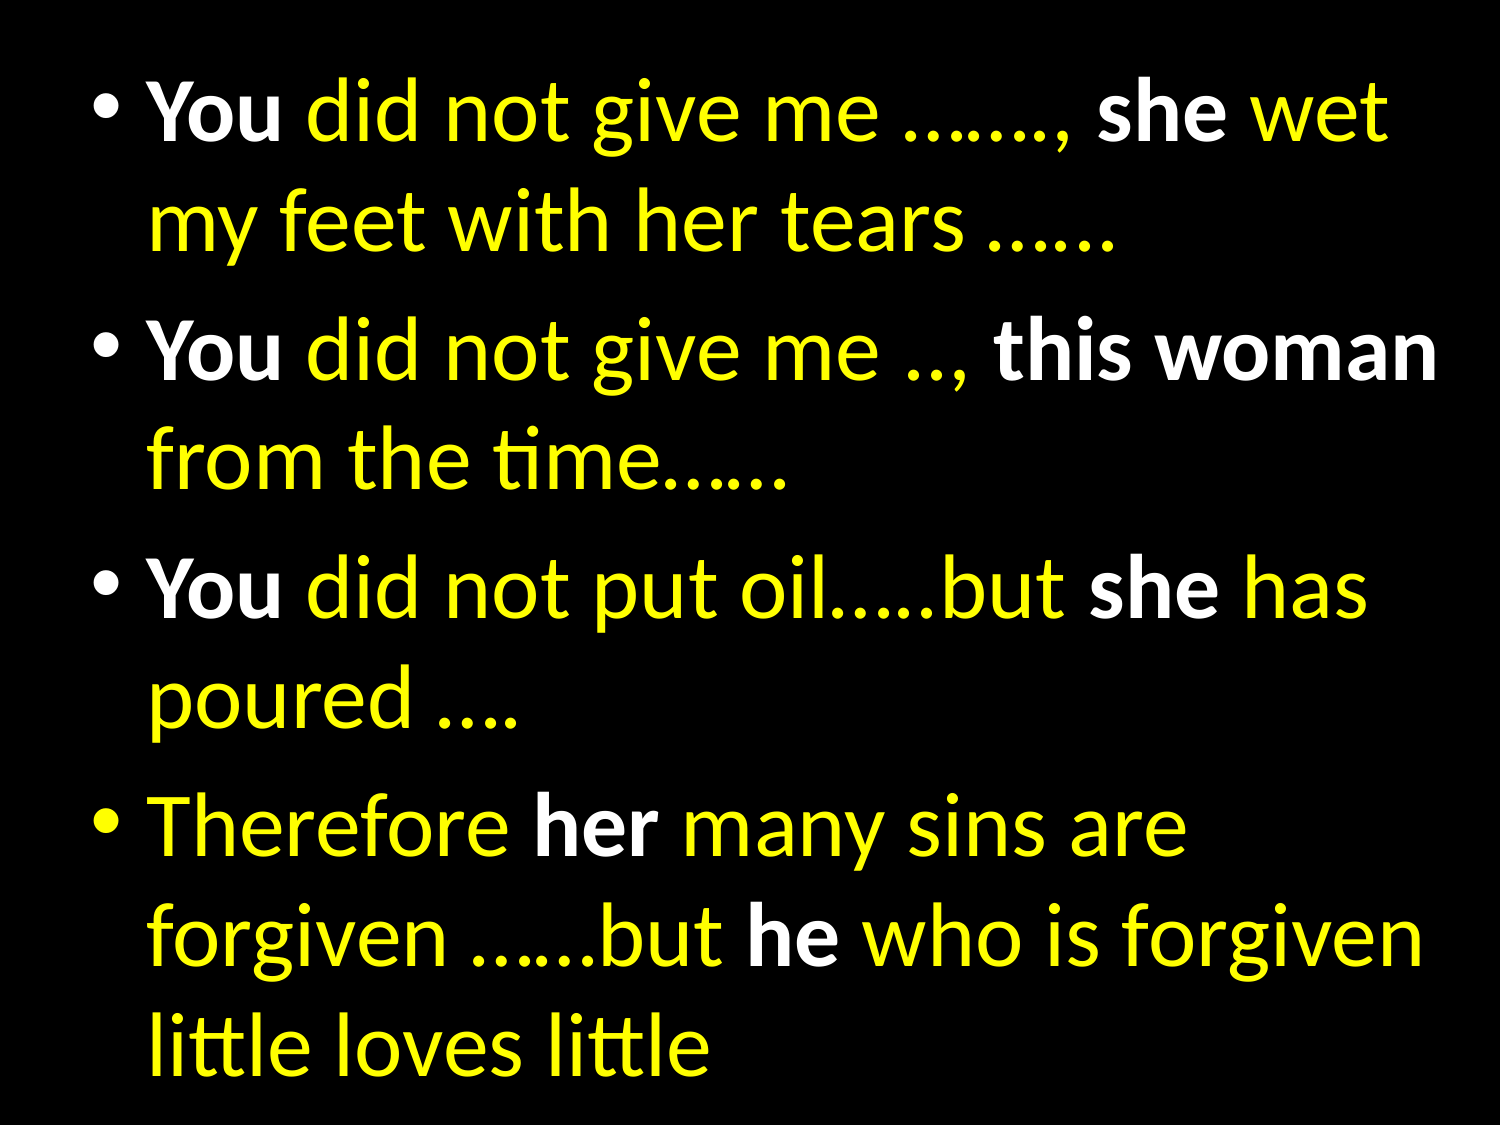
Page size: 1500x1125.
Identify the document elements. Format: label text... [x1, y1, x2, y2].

list You did not give me ……., she wet my feet with her tears …... You did not give me .., this woman from the time…… You did not put oil…..but she has poured …. Therefore her many sins are forgiven ……but he who is forgiven little loves little [74, 42, 1500, 786]
